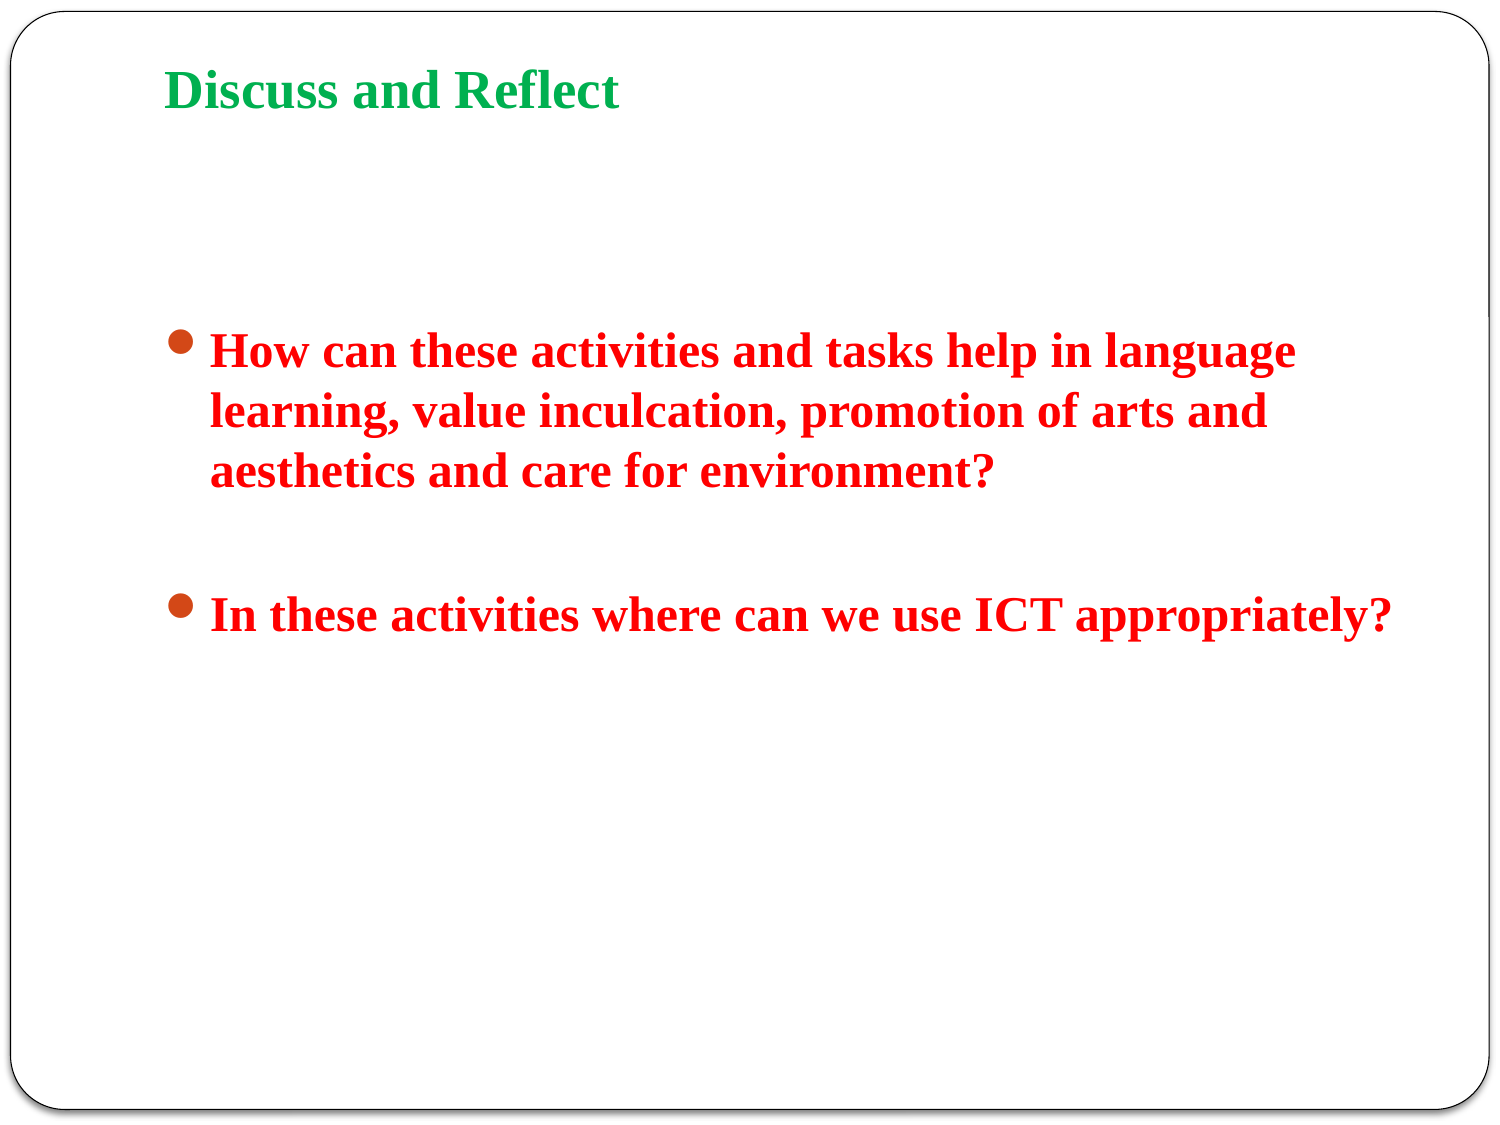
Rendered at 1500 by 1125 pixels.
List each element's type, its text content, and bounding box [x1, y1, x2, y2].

list How can these activities and tasks help in language learning, value inculcation, promotion of arts and aesthetics and care for environment? In these activities where can we use ICT appropriately? [150, 237, 1425, 988]
title Discuss and Reflect [150, 45, 1425, 233]
